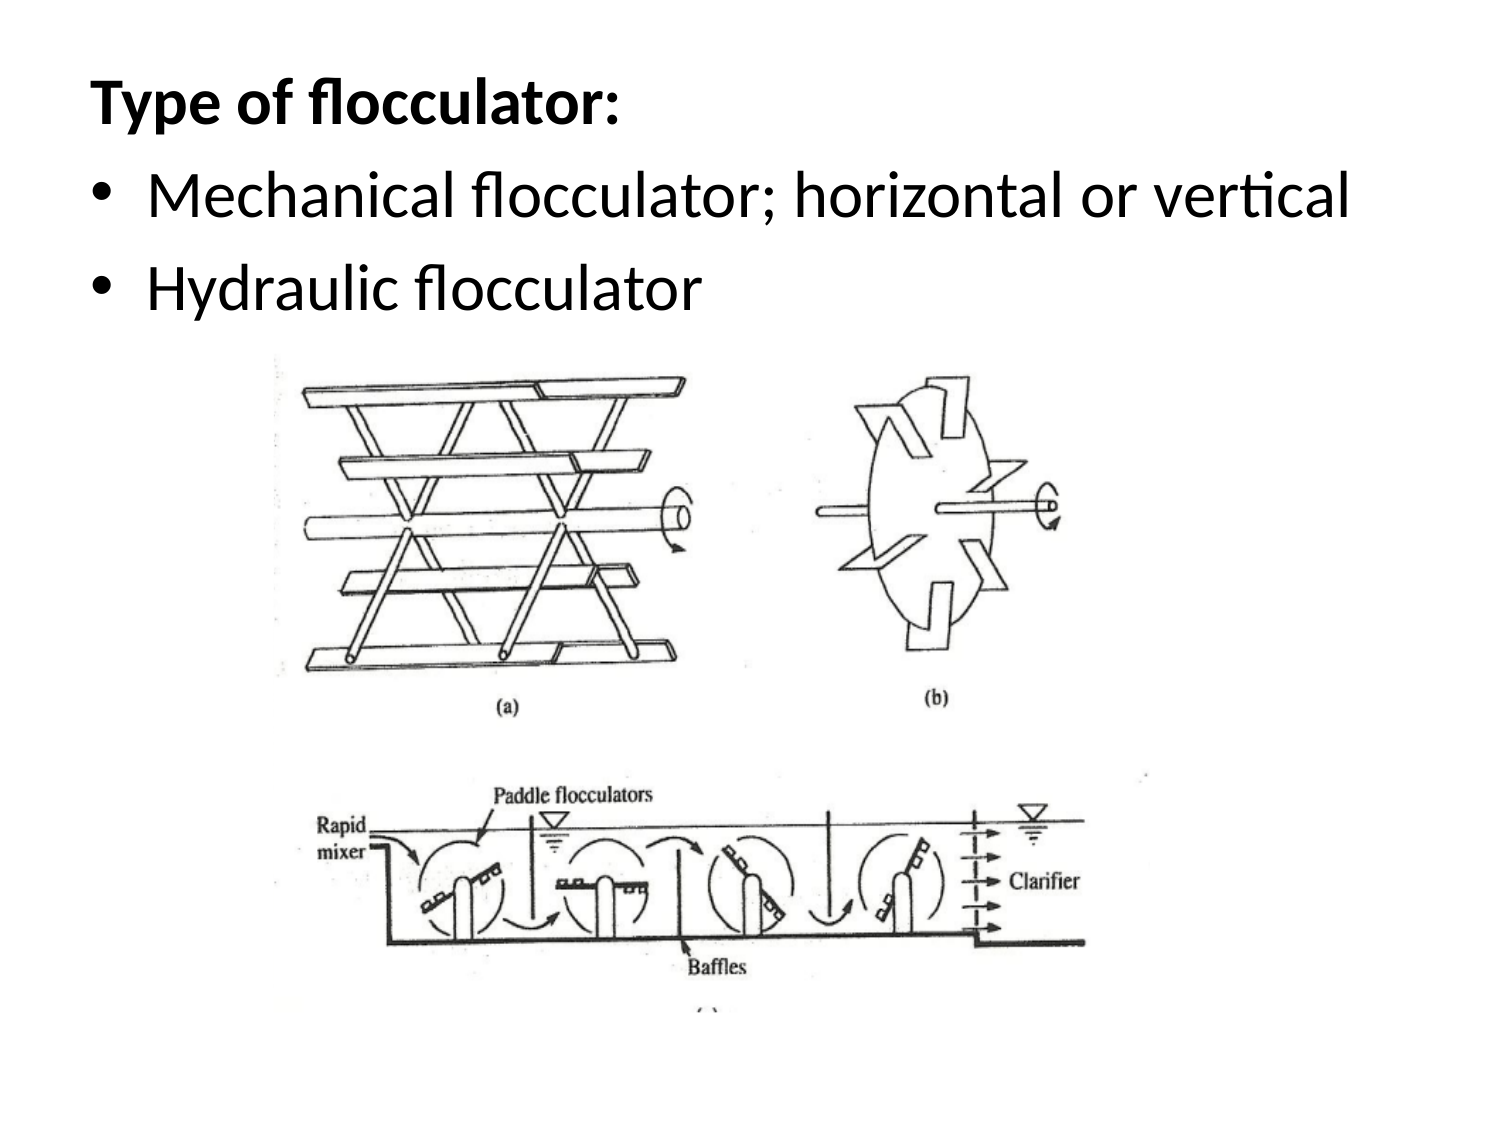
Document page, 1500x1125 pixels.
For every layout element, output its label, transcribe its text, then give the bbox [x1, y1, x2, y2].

list Type of flocculator: Mechanical flocculator; horizontal or vertical Hydraulic flocculator [75, 50, 1425, 793]
picture [273, 338, 1151, 1013]
